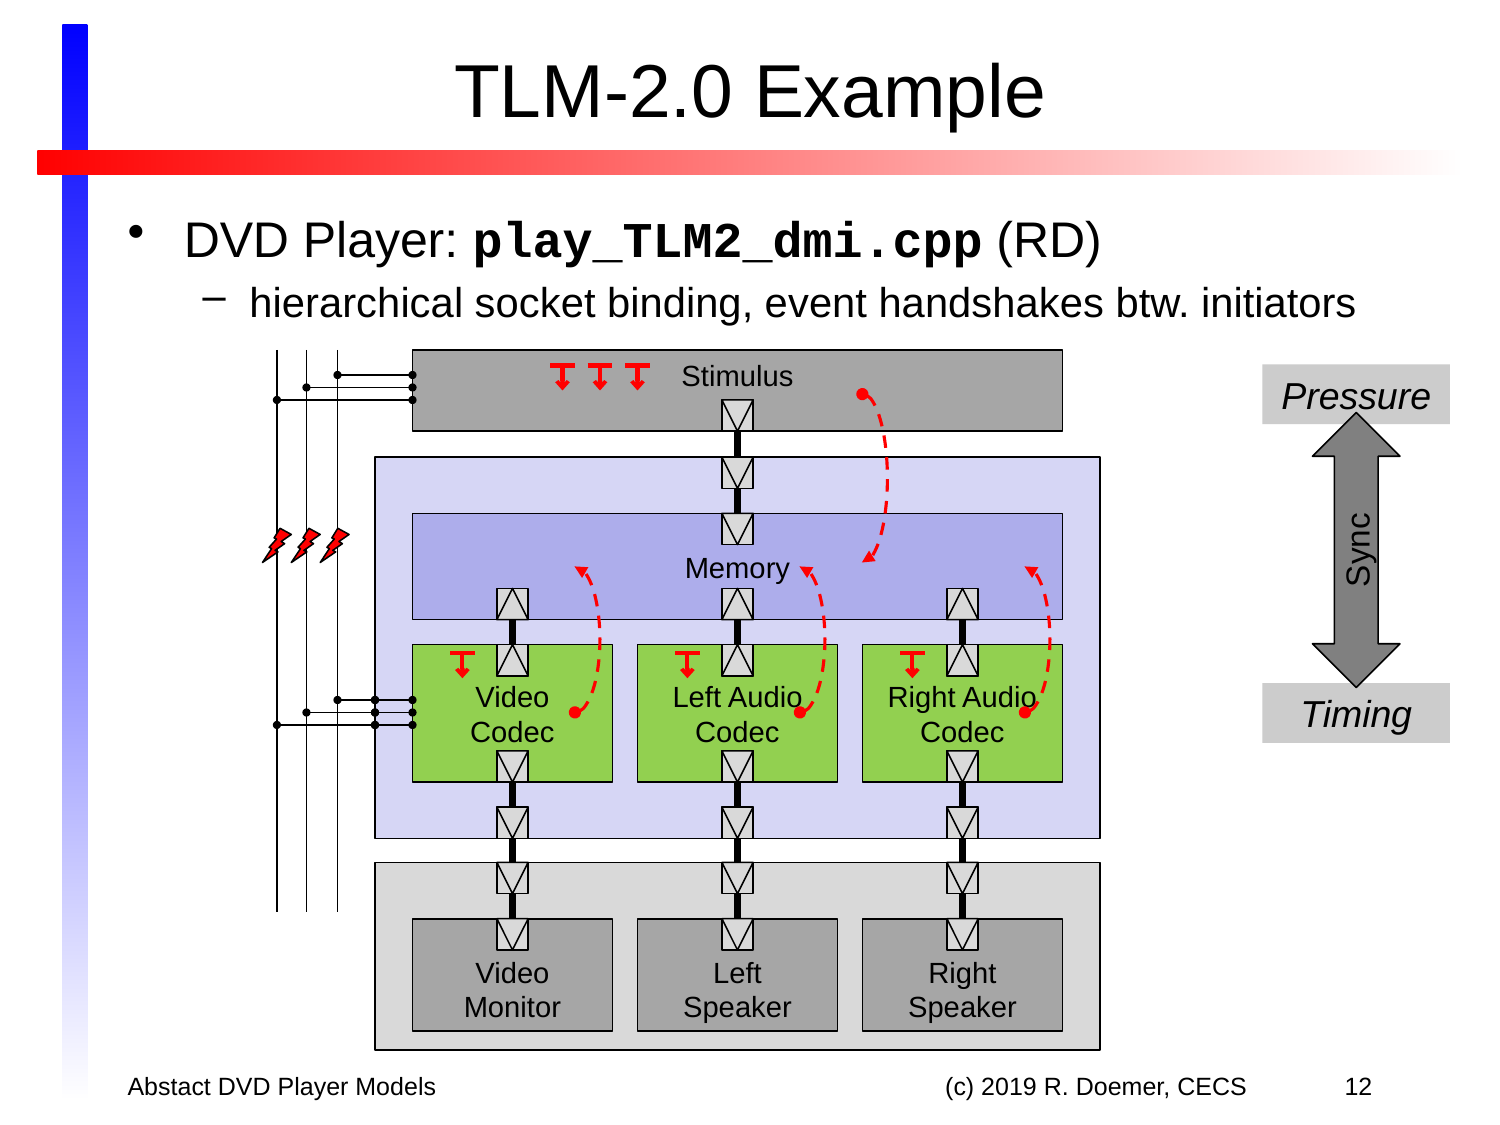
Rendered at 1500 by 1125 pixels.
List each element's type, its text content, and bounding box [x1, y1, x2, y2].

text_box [721, 862, 754, 894]
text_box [674, 653, 701, 679]
text_box [282, 529, 292, 541]
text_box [496, 644, 529, 677]
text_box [496, 918, 529, 951]
text_box Pressure [1262, 364, 1450, 425]
text_box [341, 530, 350, 541]
text_box Video Monitor [412, 918, 613, 1032]
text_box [721, 399, 754, 432]
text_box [946, 644, 979, 677]
text_box [291, 542, 302, 563]
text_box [549, 365, 576, 391]
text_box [721, 456, 754, 489]
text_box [721, 806, 754, 839]
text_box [721, 644, 754, 677]
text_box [721, 513, 754, 545]
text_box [721, 918, 754, 951]
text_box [721, 588, 754, 620]
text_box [496, 862, 529, 894]
text_box [856, 388, 888, 563]
text_box [320, 540, 333, 563]
text_box [310, 528, 321, 547]
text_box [587, 365, 613, 391]
slide_number Abstact DVD Player Models [112, 1062, 774, 1100]
text_box Timing [1262, 683, 1450, 743]
text_box Stimulus [412, 349, 1063, 432]
text_box [1018, 566, 1051, 719]
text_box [946, 918, 979, 951]
slide_number 12 [1287, 1062, 1388, 1100]
text_box [793, 566, 826, 719]
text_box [624, 365, 651, 391]
text_box [568, 566, 601, 719]
text_box Left Speaker [637, 918, 838, 1032]
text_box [496, 588, 529, 620]
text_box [496, 750, 529, 783]
list DVD Player: play_TLM2_dmi.cpp (RD) hierarchical socket binding, event handshakes btw. initiators [112, 200, 1388, 1025]
text_box [375, 1025, 1100, 1050]
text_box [496, 806, 529, 839]
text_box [449, 653, 476, 679]
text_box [721, 750, 754, 783]
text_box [946, 862, 979, 894]
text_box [946, 588, 979, 620]
text_box Left Audio Codec [637, 644, 838, 783]
text_box [262, 544, 272, 563]
text_box Video Codec [412, 644, 613, 783]
text_box Right Audio Codec [862, 644, 1063, 783]
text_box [899, 653, 926, 679]
text_box Right Speaker [862, 918, 1063, 1032]
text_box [946, 806, 979, 839]
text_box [946, 750, 979, 783]
text_box Memory [412, 513, 1063, 620]
footer (c) 2019 R. Doemer, CECS [774, 1062, 1263, 1100]
text_box Sync [1312, 412, 1400, 688]
title TLM-2.0 Example [112, 24, 1388, 150]
